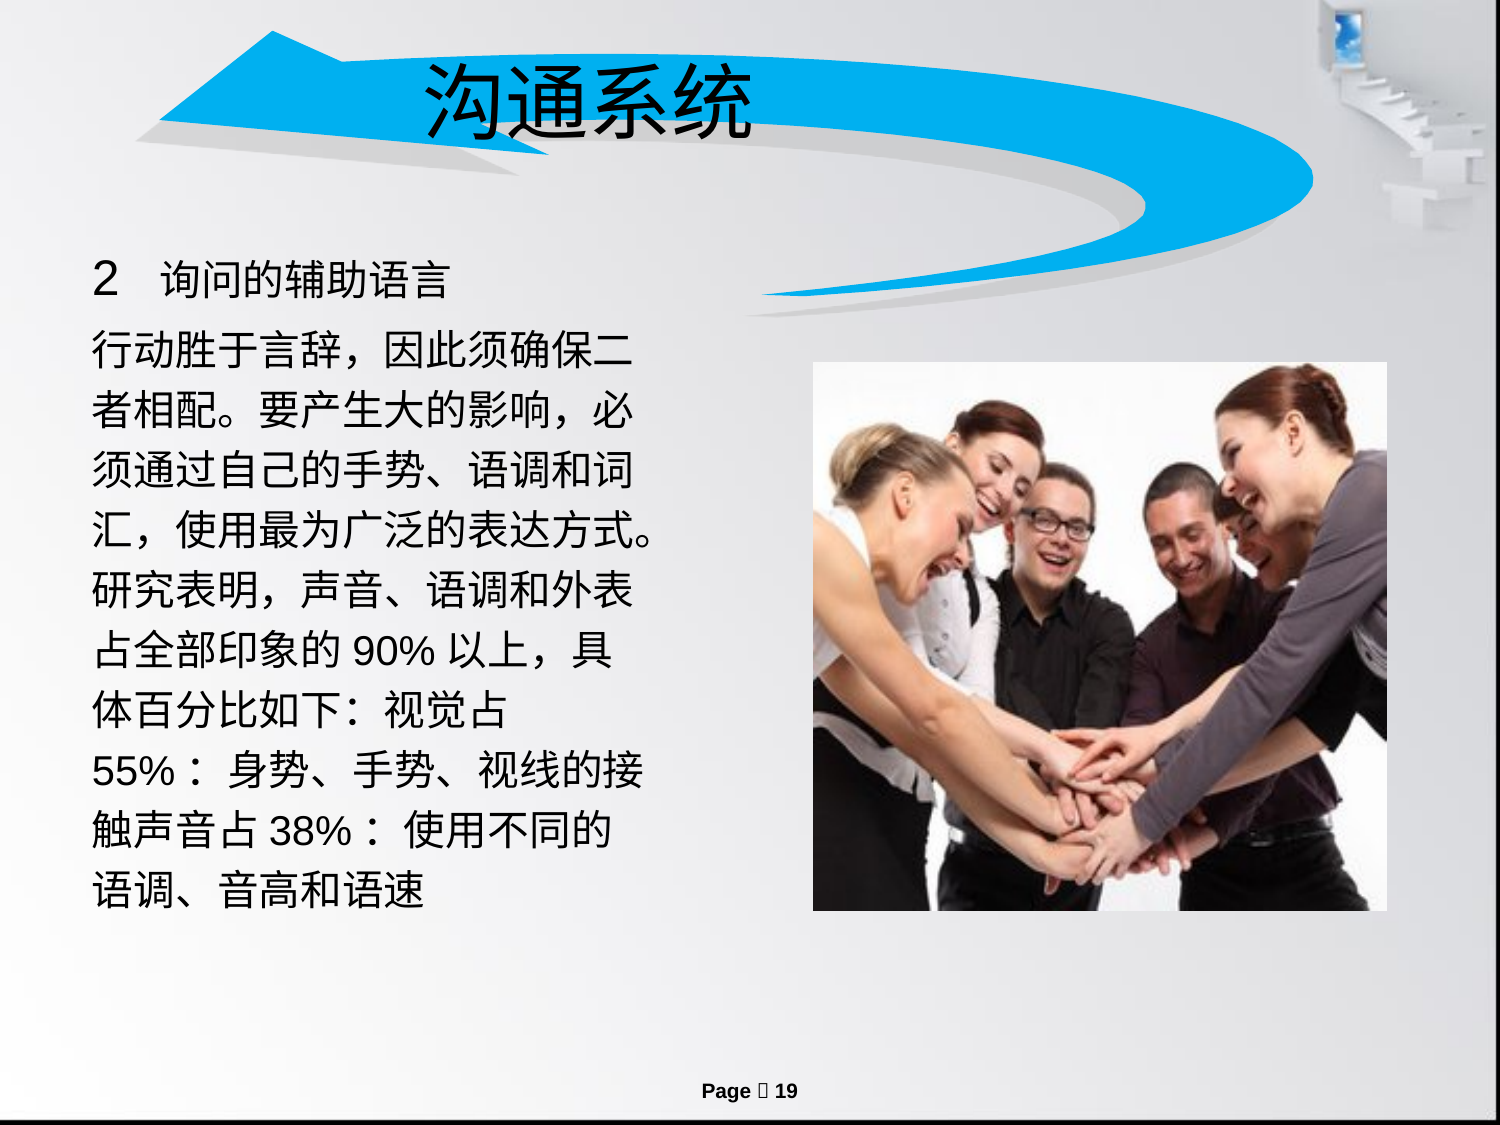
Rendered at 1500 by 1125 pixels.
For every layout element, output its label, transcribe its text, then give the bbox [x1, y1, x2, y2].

list 2 询问的辅助语言 行动胜于言辞，因此须确保二者相配。要产生大的影响，必须通过自己的手势、语调和词汇，使用最为广泛的表达方式。研究表明，声音、语调和外表占全部印象的90%以上，具体百分比如下：视觉占55%：身势、手势、视线的接触声音占38%：使用不同的语调、音高和语速 [76, 225, 665, 1077]
picture [0, 0, 1500, 1125]
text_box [159, 30, 1314, 297]
